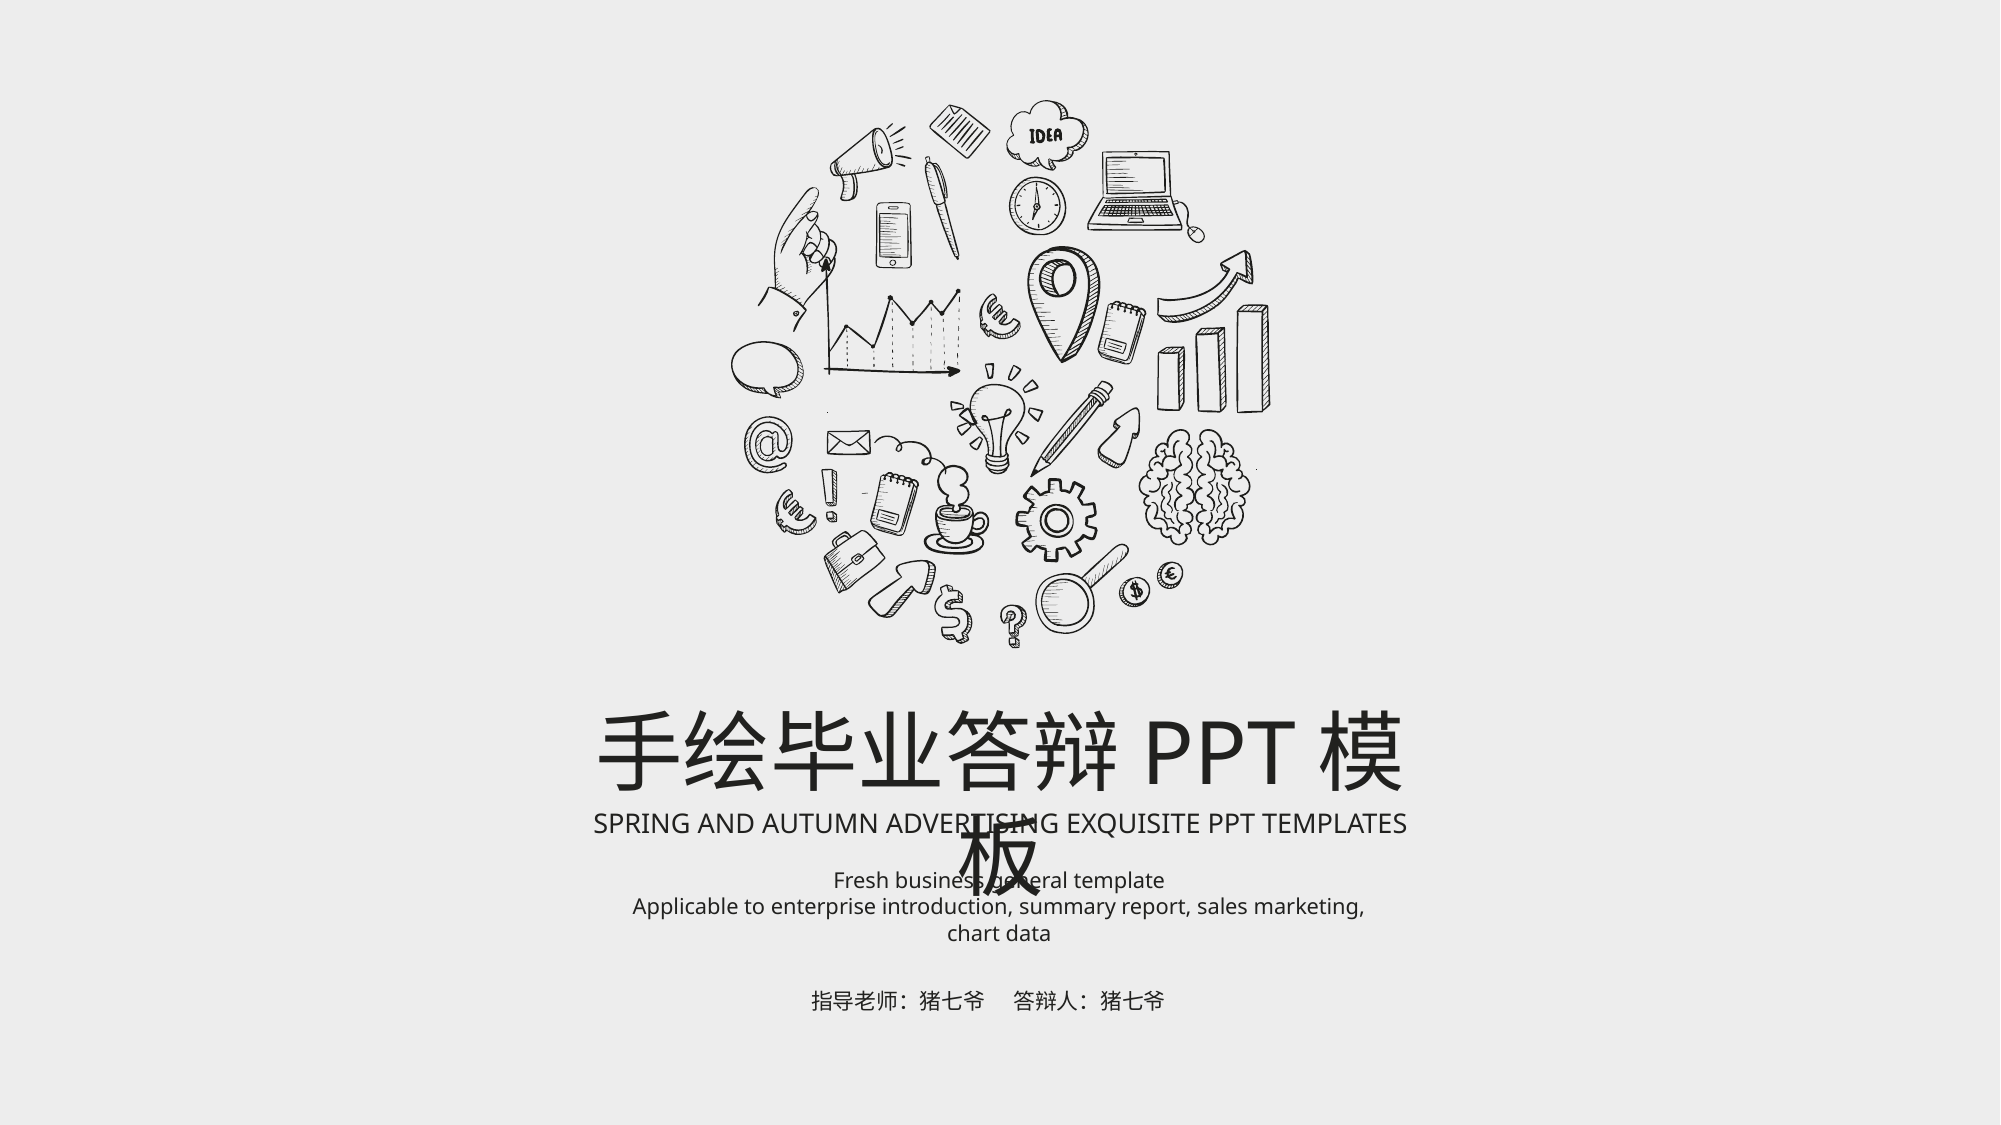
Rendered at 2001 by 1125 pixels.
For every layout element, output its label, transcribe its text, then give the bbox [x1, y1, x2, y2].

text_box Fresh business general template Applicable to enterprise introduction, summary report, sales marketing, chart data [599, 859, 1400, 953]
text_box SPRING AND AUTUMN ADVERTISING EXQUISITE PPT TEMPLATES [554, 798, 1446, 846]
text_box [729, 98, 1271, 649]
text_box 手绘毕业答辩PPT模板 [554, 846, 1446, 914]
text_box 指导老师：猪七爷 答辩人：猪七爷 [796, 980, 1204, 1021]
text_box 手绘毕业答辩PPT模板 [554, 689, 1446, 798]
